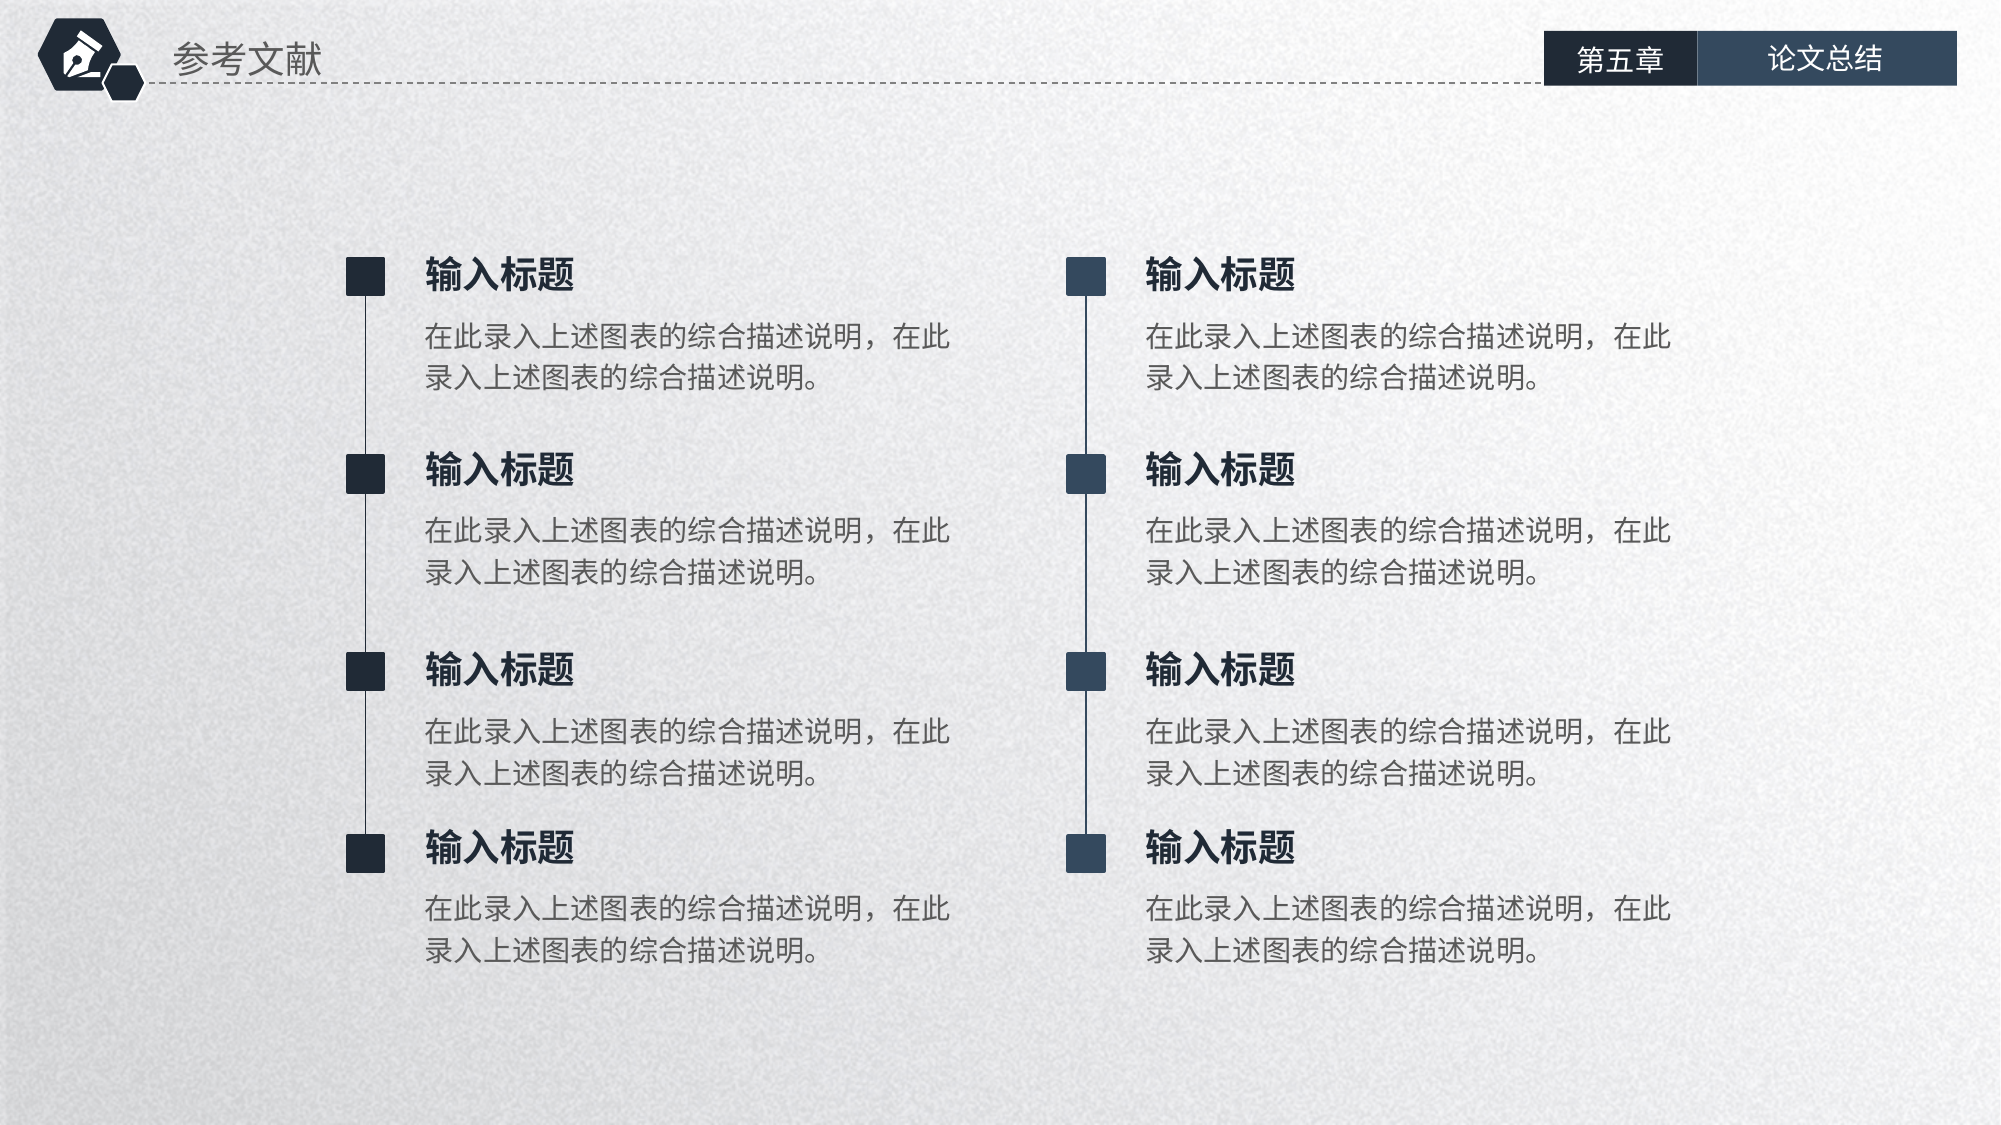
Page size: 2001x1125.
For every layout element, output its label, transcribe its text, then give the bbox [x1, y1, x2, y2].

text_box 输入标题 [1130, 243, 1312, 303]
picture [0, 0, 2001, 1125]
text_box 输入标题 [410, 438, 591, 497]
text_box [1542, 29, 1695, 82]
text_box 在此录入上述图表的综合描述说明，在此录入上述图表的综合描述说明。 [1130, 698, 1698, 798]
text_box 输入标题 [410, 816, 591, 875]
text_box 第五章 [1544, 36, 1698, 83]
text_box [1066, 257, 1106, 296]
text_box 在此录入上述图表的综合描述说明，在此录入上述图表的综合描述说明。 [1130, 875, 1698, 975]
text_box 在此录入上述图表的综合描述说明，在此录入上述图表的综合描述说明。 [409, 303, 977, 403]
text_box [1066, 454, 1106, 494]
text_box [346, 454, 385, 494]
text_box 在此录入上述图表的综合描述说明，在此录入上述图表的综合描述说明。 [409, 698, 977, 798]
text_box [346, 652, 385, 691]
text_box [1544, 83, 1695, 88]
text_box [1695, 29, 1959, 88]
text_box 输入标题 [1130, 438, 1312, 497]
text_box [37, 18, 121, 91]
text_box 论文总结 [1695, 34, 1956, 82]
text_box [346, 834, 385, 873]
text_box 输入标题 [410, 638, 591, 698]
text_box [63, 30, 103, 78]
text_box 参考文献 [161, 30, 469, 82]
text_box 在此录入上述图表的综合描述说明，在此录入上述图表的综合描述说明。 [1130, 497, 1698, 597]
text_box 输入标题 [410, 243, 591, 303]
text_box [346, 257, 385, 296]
text_box [100, 62, 148, 104]
text_box [1066, 652, 1106, 691]
text_box [1066, 834, 1106, 873]
text_box 在此录入上述图表的综合描述说明，在此录入上述图表的综合描述说明。 [409, 875, 977, 975]
text_box 输入标题 [1130, 816, 1312, 875]
text_box 输入标题 [1130, 638, 1312, 698]
text_box 在此录入上述图表的综合描述说明，在此录入上述图表的综合描述说明。 [1130, 303, 1698, 403]
text_box 在此录入上述图表的综合描述说明，在此录入上述图表的综合描述说明。 [409, 497, 977, 597]
